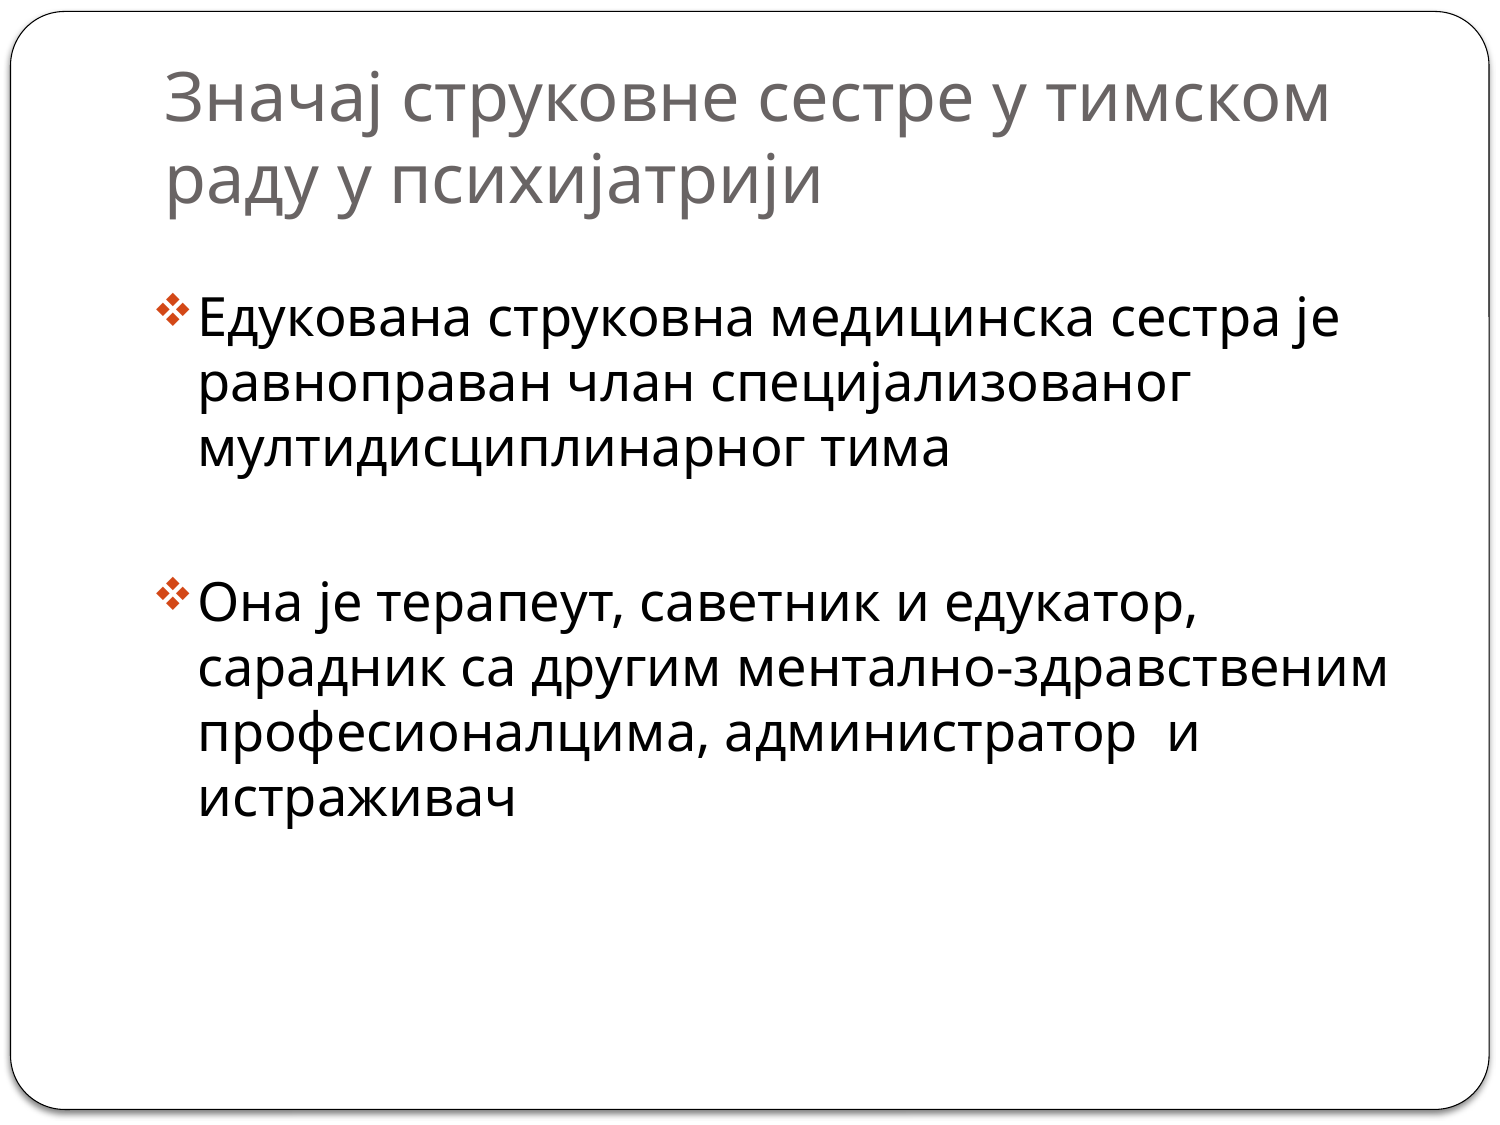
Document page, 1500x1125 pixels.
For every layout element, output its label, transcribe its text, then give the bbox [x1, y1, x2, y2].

list Едукована струковна медицинска сестра је равноправан члан специјализованог мултидисциплинарног тима Она је терапеут, саветник и едукатор, сарадник са другим ментално-здравственим професионалцима, администратор и истраживач [137, 275, 1425, 988]
title Значај струковне сестре у тимском раду у психијатрији [150, 45, 1425, 233]
